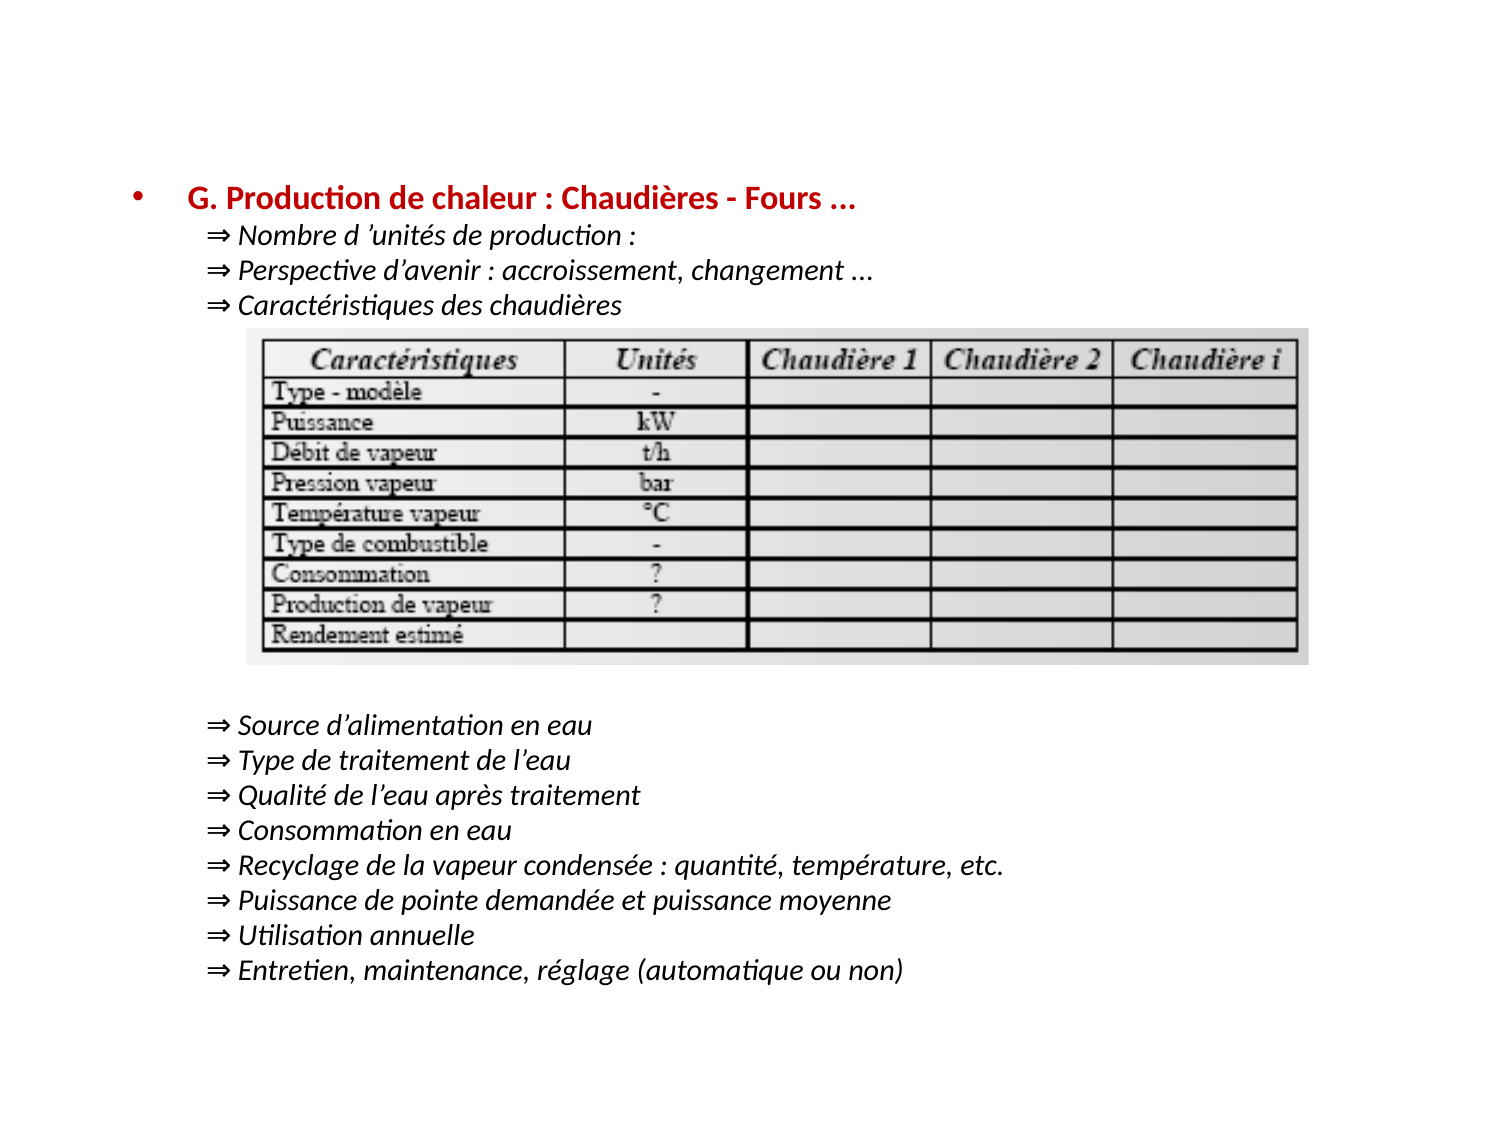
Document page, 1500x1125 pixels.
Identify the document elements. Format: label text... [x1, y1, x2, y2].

picture [245, 327, 1309, 665]
list G. Production de chaleur : Chaudières - Fours ... ⇒ Nombre d ’unités de production : ⇒ Perspective d’avenir : accroissement, changement ... ⇒ Caractéristiques des chaudières ⇒ Source d’alimentation en eau ⇒ Type de traitement de l’eau ⇒ Qualité de l’eau après traitement ⇒ Consommation en eau ⇒ Recyclage de la vapeur condensée : quantité, température, etc. ⇒ Puissance de pointe demandée et puissance moyenne ⇒ Utilisation annuelle ⇒ Entretien, maintenance, réglage (automatique ou non) [117, 175, 1393, 1001]
